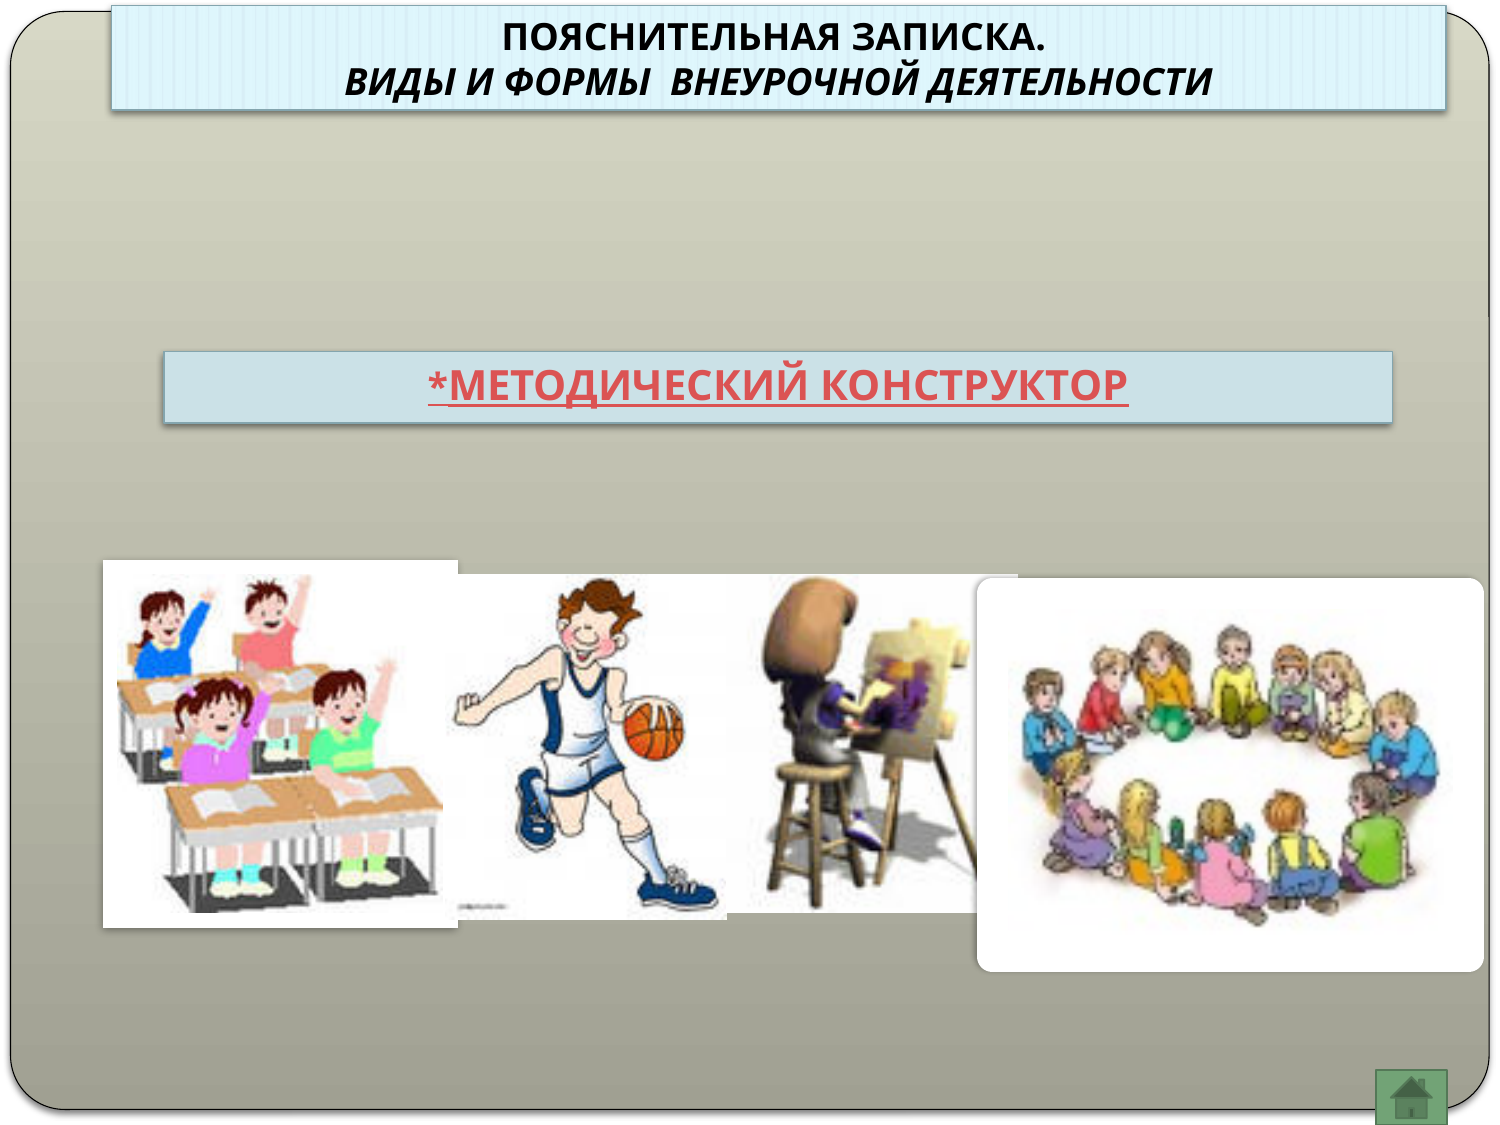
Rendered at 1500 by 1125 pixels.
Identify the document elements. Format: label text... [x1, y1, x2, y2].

text_box [1375, 1069, 1448, 1125]
picture [116, 573, 444, 914]
picture [445, 573, 1454, 942]
text_box *МЕТОДИЧЕСКИЙ КОНСТРУКТОР [163, 351, 1393, 424]
text_box ПОЯСНИТЕЛЬНАЯ ЗАПИСКА. ВИДЫ И ФОРМЫ ВНЕУРОЧНОЙ ДЕЯТЕЛЬНОСТИ [111, 5, 1447, 111]
